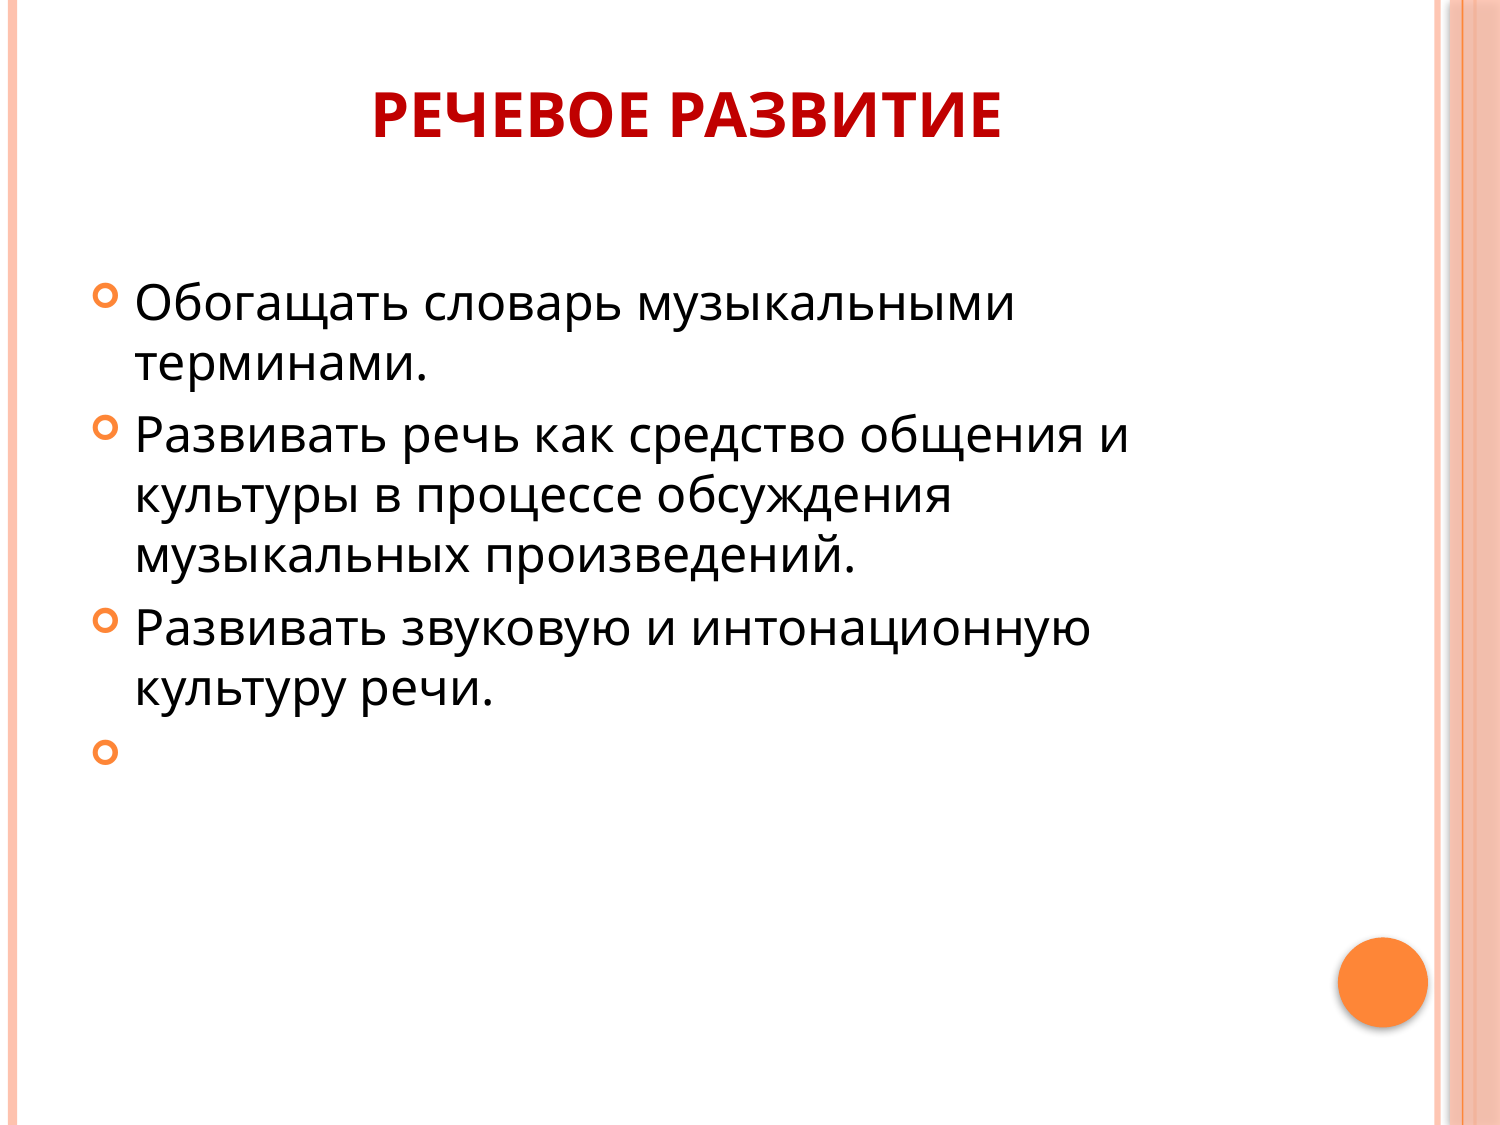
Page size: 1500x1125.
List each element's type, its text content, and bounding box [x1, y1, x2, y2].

title Речевое развитие [75, 45, 1300, 233]
list Обогащать словарь музыкальными терминами. Развивать речь как средство общения и культуры в процессе обсуждения музыкальных произведений. Развивать звуковую и интонационную культуру речи. [75, 262, 1300, 1062]
